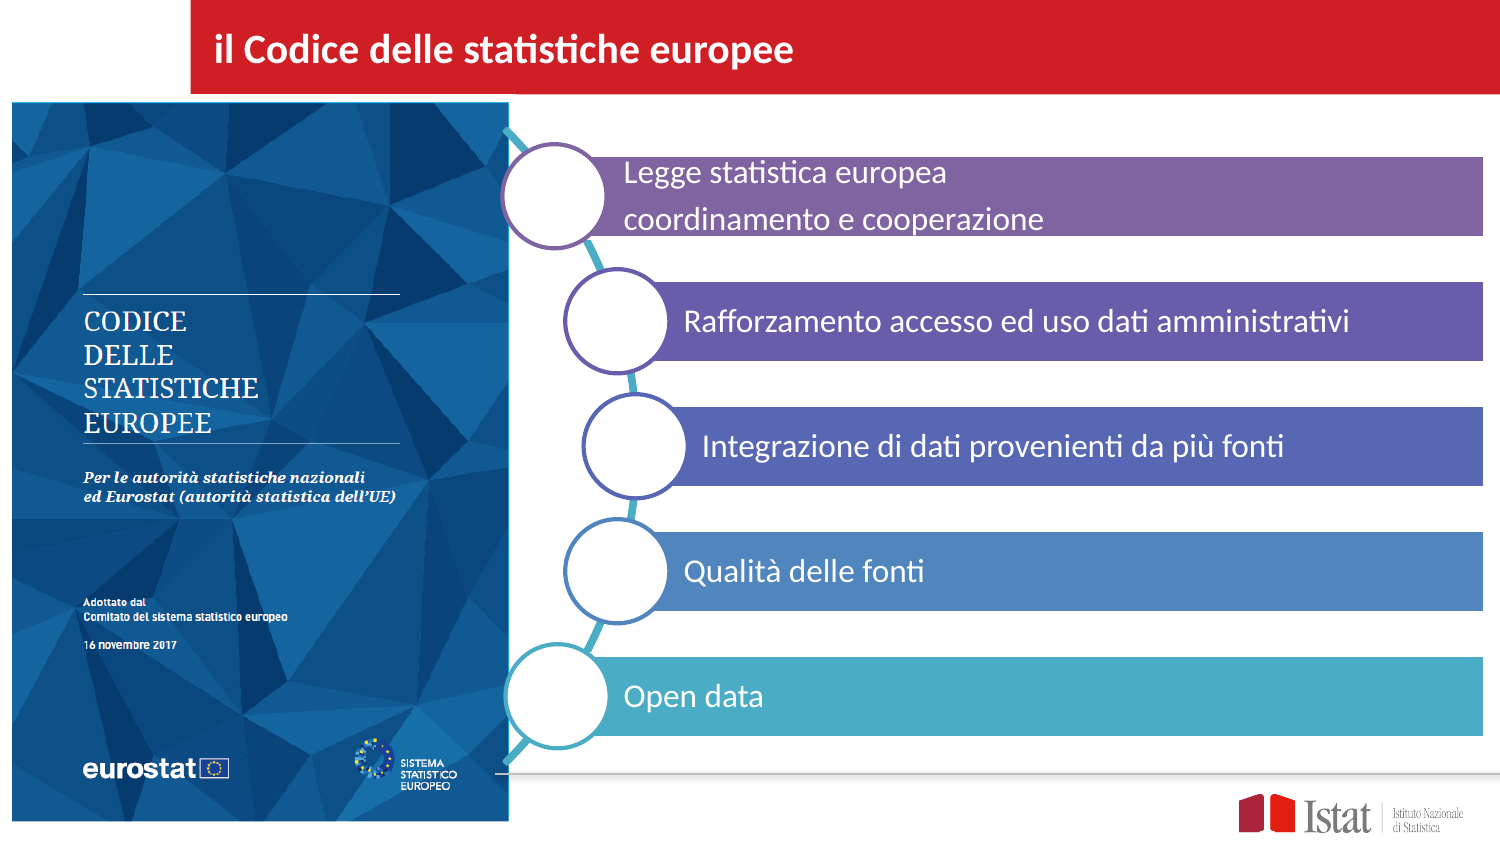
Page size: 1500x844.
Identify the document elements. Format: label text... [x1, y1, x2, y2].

text_box [190, 0, 1500, 95]
text_box il Codice delle statistiche europee [214, 21, 1463, 72]
picture [1239, 794, 1463, 833]
picture [0, 94, 516, 829]
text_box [494, 112, 1495, 773]
